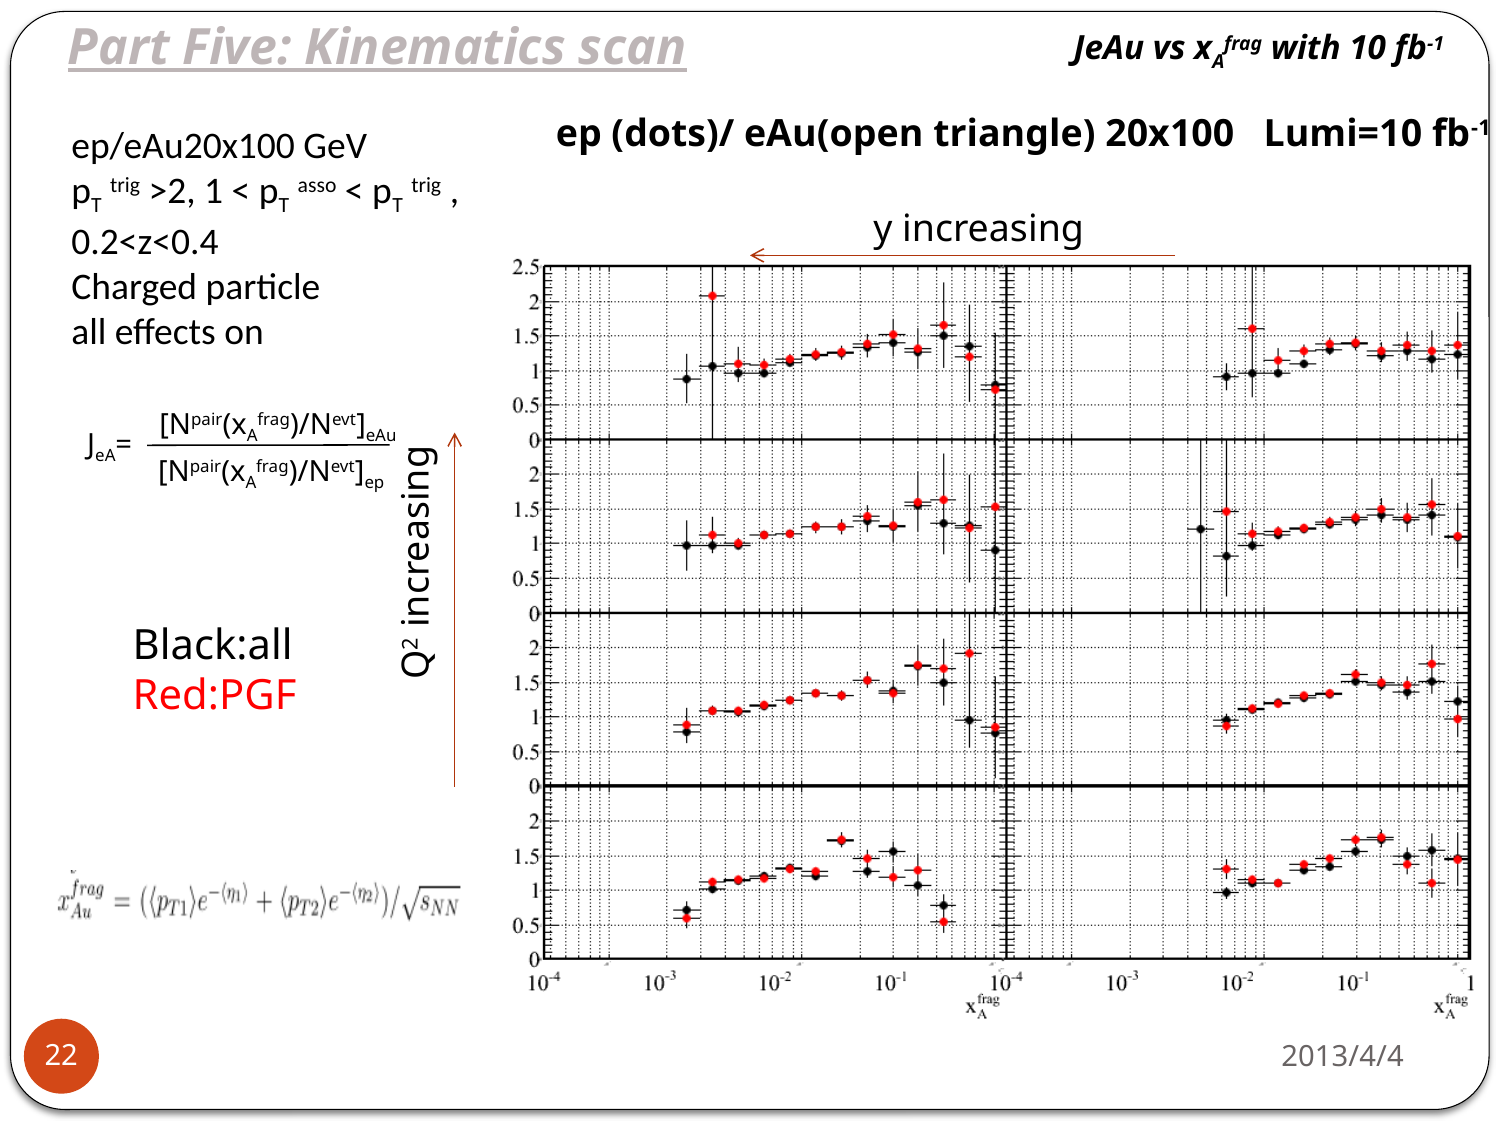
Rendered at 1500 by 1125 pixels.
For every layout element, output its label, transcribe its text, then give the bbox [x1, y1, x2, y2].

text_box Q2 increasing [383, 495, 449, 694]
text_box Black:all Red:PGF [117, 610, 366, 726]
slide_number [1012, 1045, 1419, 1094]
text_box y increasing [858, 196, 1100, 250]
text_box ep/eAu20x100 GeV pT trig >2, 1 < pT asso < pT trig , 0.2<z<0.4 Charged particle all effects on [56, 113, 494, 350]
title Part Five: Kinematics scan [53, 6, 703, 161]
text_box ep (dots)/ eAu(open triangle) 20x100 Lumi=10 fb-1 [541, 101, 1388, 162]
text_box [70, 397, 402, 496]
slide_number 22 [23, 1018, 99, 1094]
picture [52, 251, 1483, 1036]
list JeAu vs xAfrag with 10 fb-1 [750, 19, 1459, 80]
